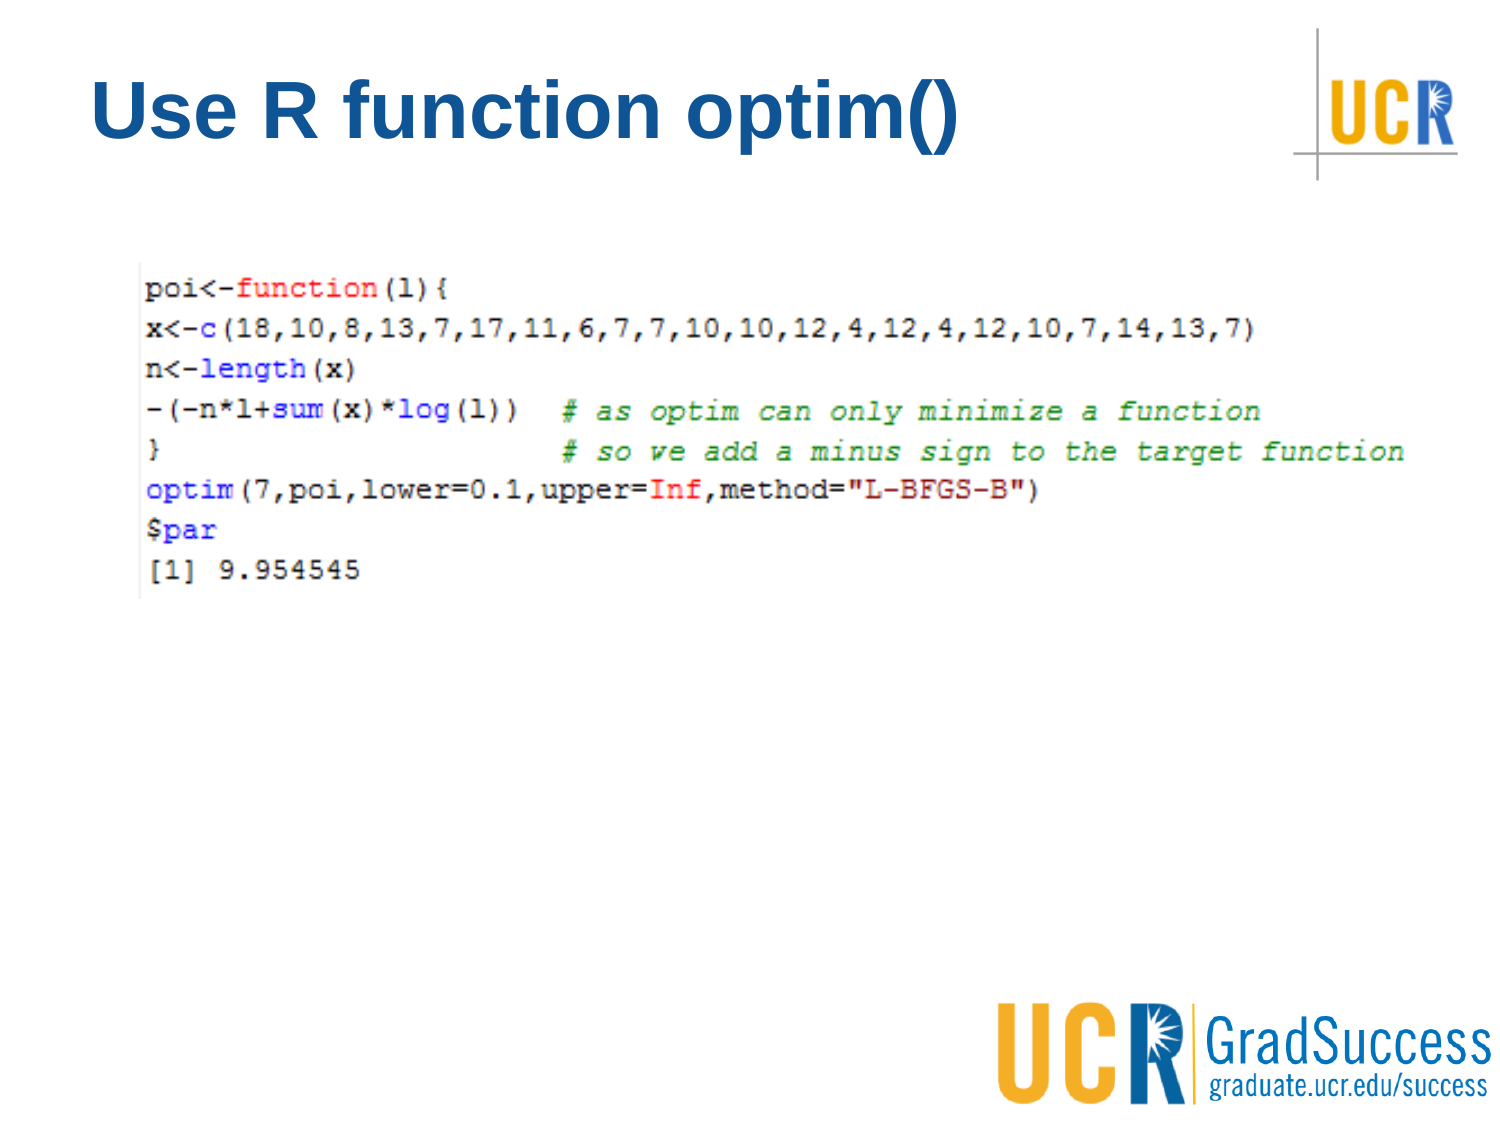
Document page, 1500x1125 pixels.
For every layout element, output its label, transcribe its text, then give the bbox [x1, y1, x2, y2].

title Use R function optim() [75, 37, 1300, 163]
picture [1282, 0, 1500, 196]
picture [137, 262, 1417, 599]
